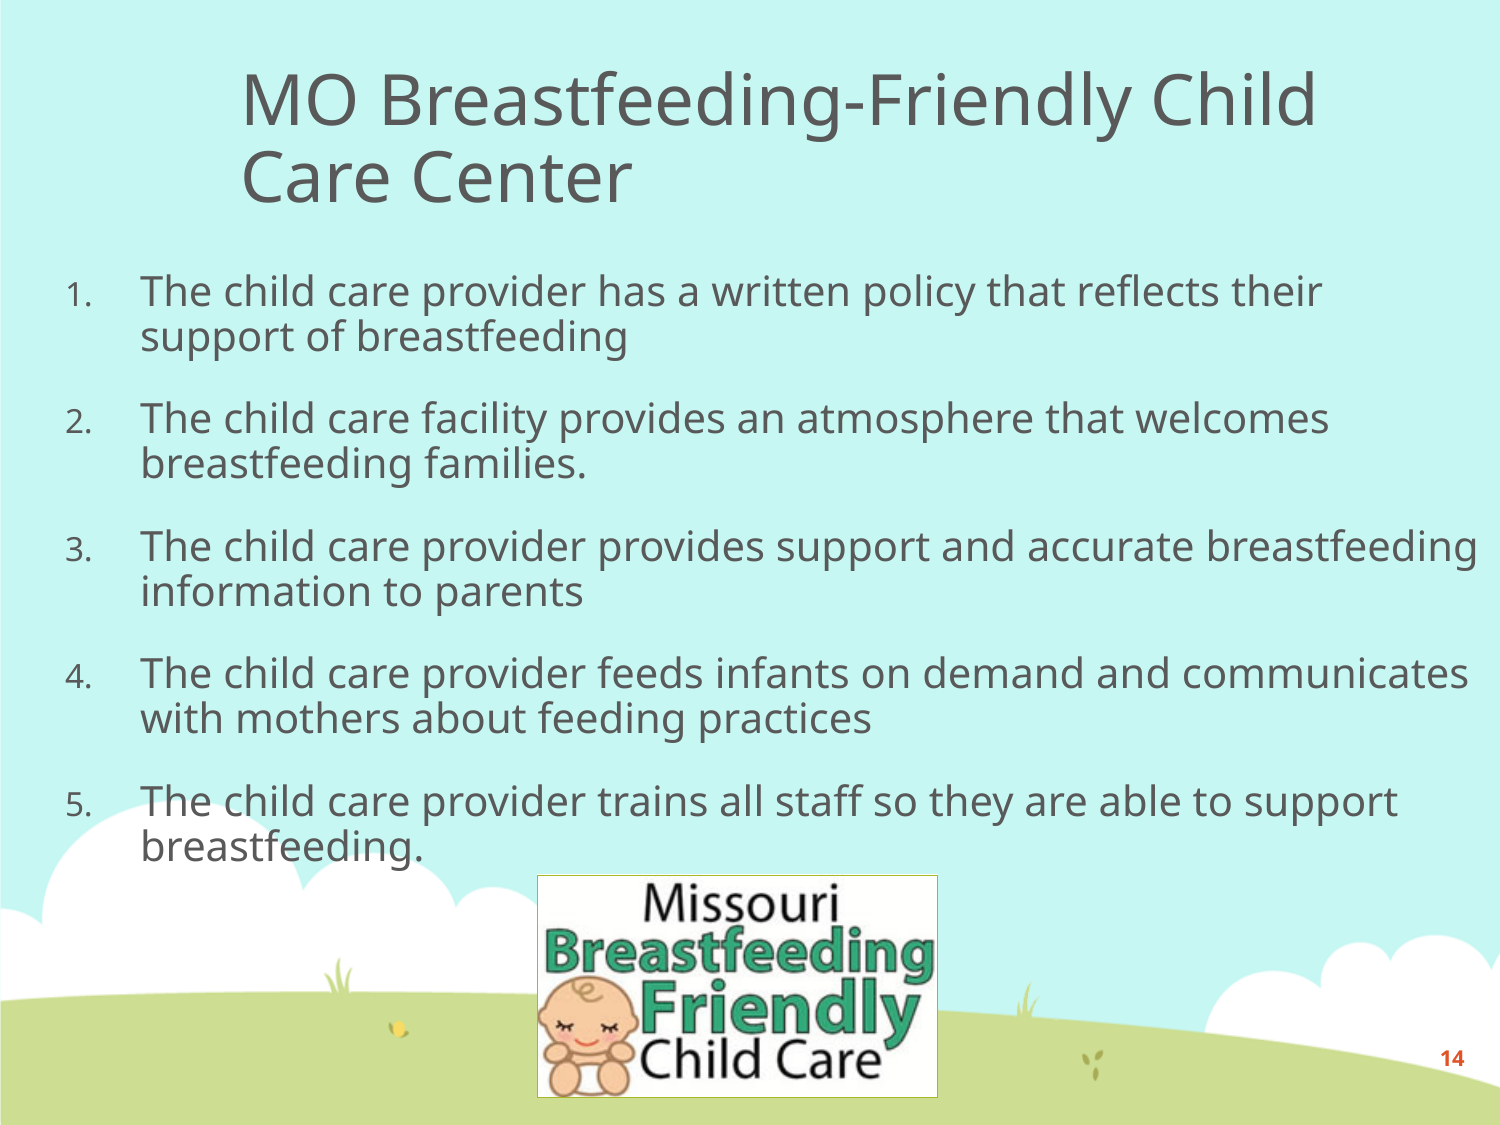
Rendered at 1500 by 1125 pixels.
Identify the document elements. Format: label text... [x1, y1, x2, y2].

picture [0, 0, 1500, 1125]
title MO Breastfeeding-Friendly Child Care Center [225, 50, 1500, 225]
slide_number 14 [1424, 1030, 1491, 1088]
list The child care provider has a written policy that reflects their support of breastfeeding The child care facility provides an atmosphere that welcomes breastfeeding families. The child care provider provides support and accurate breastfeeding information to parents The child care provider feeds infants on demand and communicates with mothers about feeding practices The child care provider trains all staff so they are able to support breastfeeding. [50, 262, 1500, 950]
